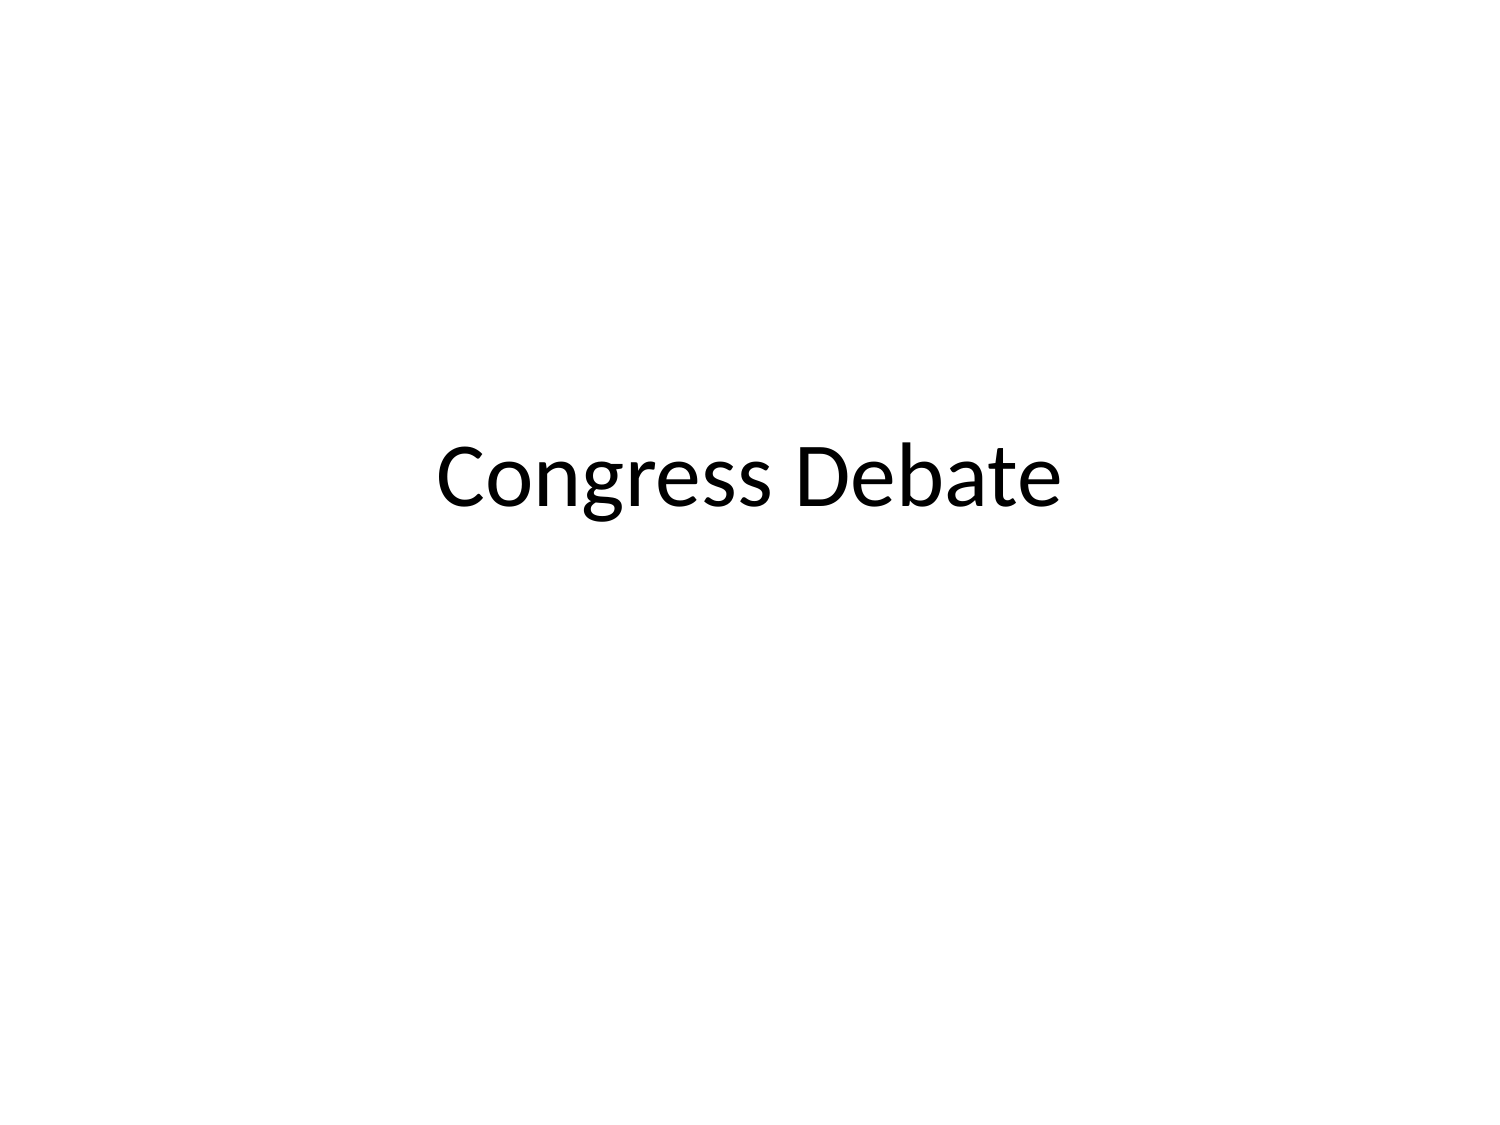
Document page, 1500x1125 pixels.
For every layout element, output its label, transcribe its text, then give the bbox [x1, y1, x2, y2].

title Congress Debate [112, 349, 1388, 591]
